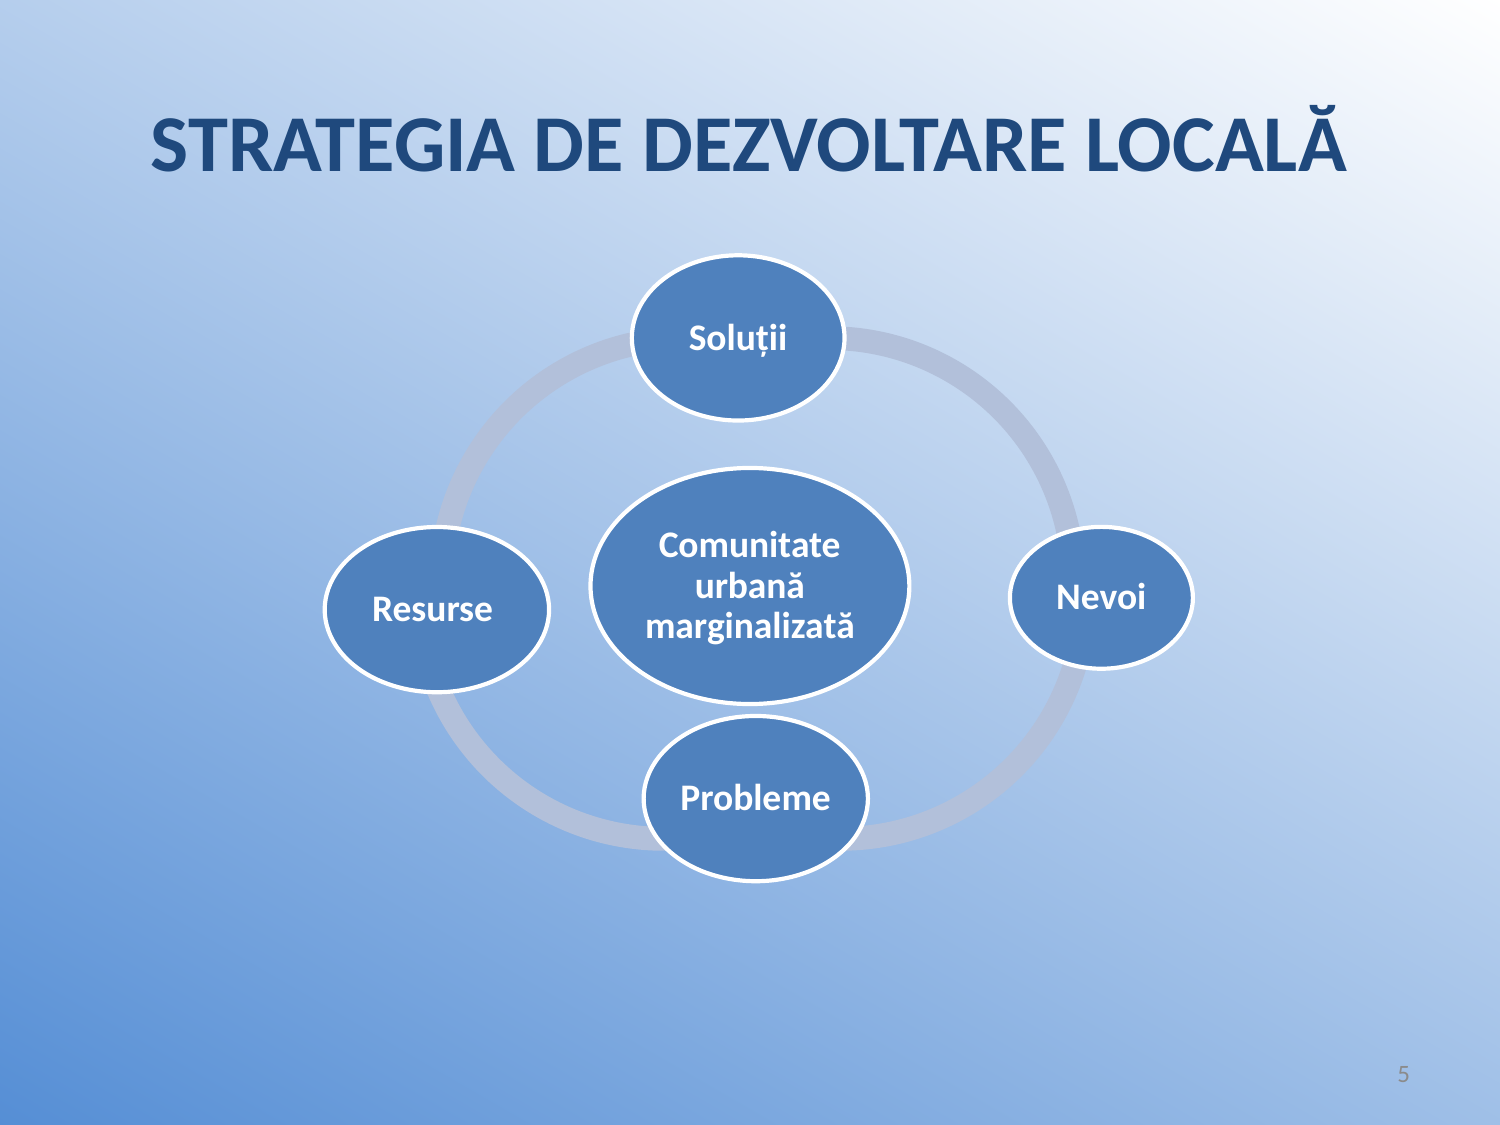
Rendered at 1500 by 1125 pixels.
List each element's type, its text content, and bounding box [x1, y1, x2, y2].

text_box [249, 228, 1251, 897]
slide_number 5 [1074, 1042, 1425, 1103]
title STRATEGIA DE DEZVOLTARE LOCALĂ [75, 45, 1425, 233]
